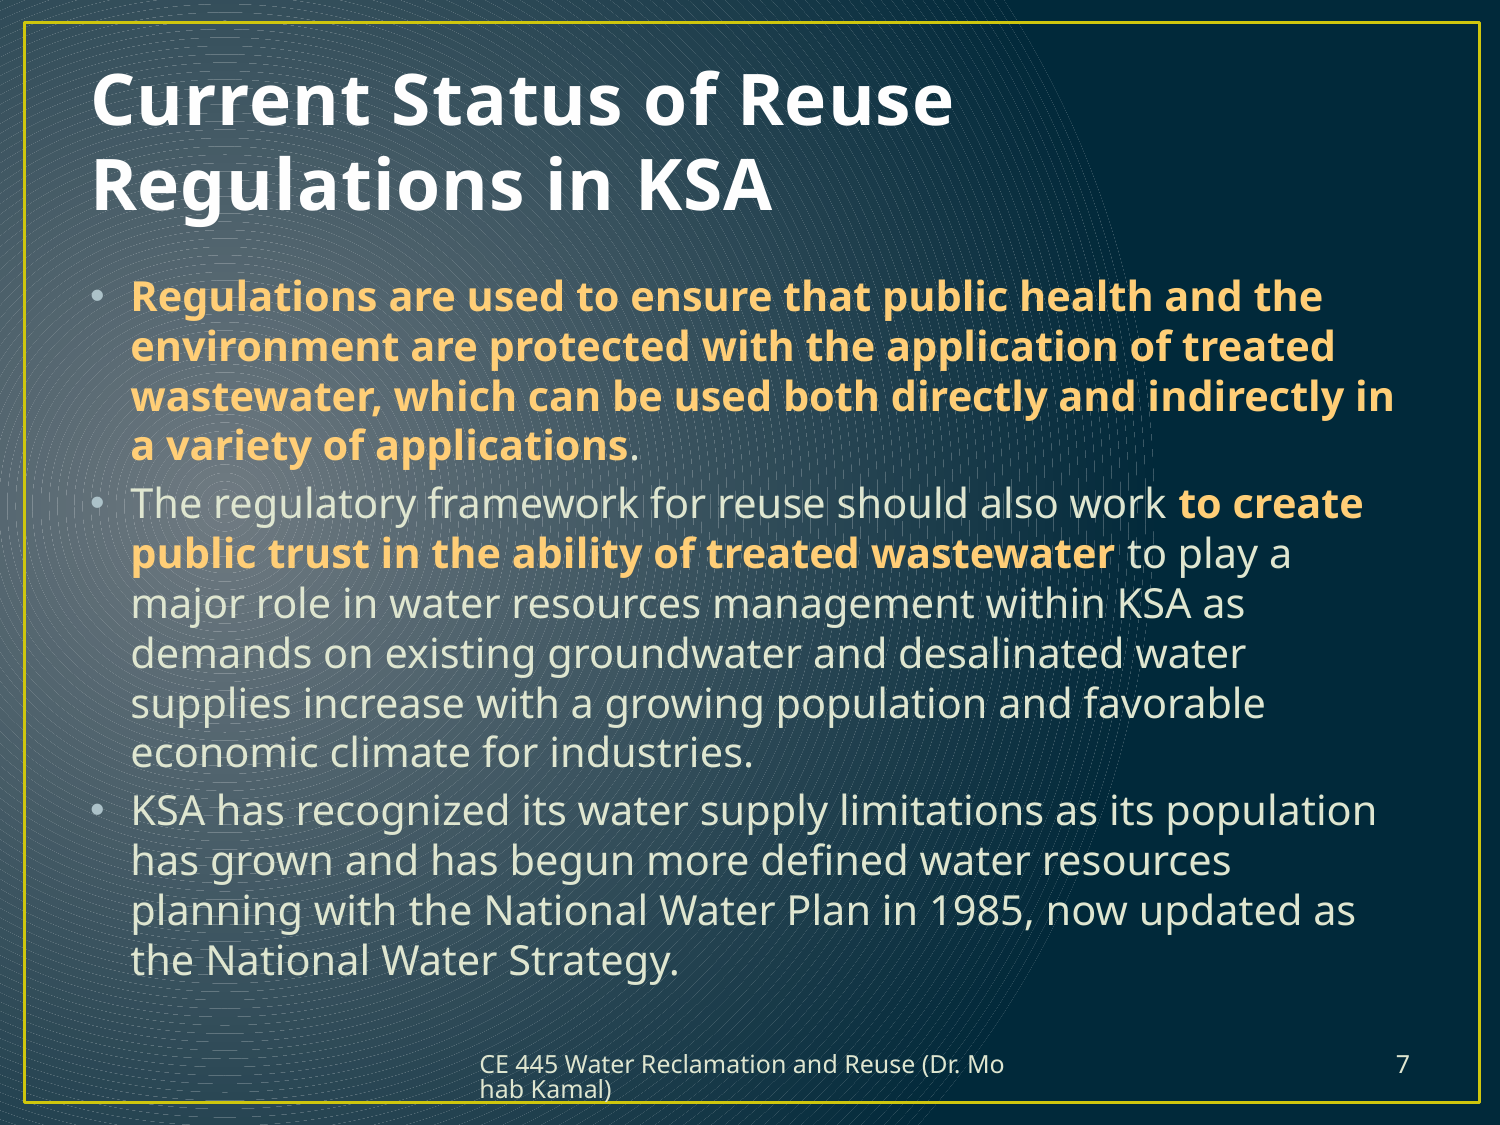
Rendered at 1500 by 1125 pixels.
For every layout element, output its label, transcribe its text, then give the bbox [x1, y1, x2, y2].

title Current Status of Reuse Regulations in KSA [75, 45, 1425, 233]
slide_number 7 [1074, 1035, 1425, 1096]
footer CE 445 Water Reclamation and Reuse (Dr. Mohab Kamal) [464, 1035, 1036, 1096]
list Regulations are used to ensure that public health and the environment are protected with the application of treated wastewater, which can be used both directly and indirectly in a variety of applications. The regulatory framework for reuse should also work to create public trust in the ability of treated wastewater to play a major role in water resources management within KSA as demands on existing groundwater and desalinated water supplies increase with a growing population and favorable economic climate for industries. KSA has recognized its water supply limitations as its population has grown and has begun more defined water resources planning with the National Water Plan in 1985, now updated as the National Water Strategy. [75, 262, 1425, 1005]
